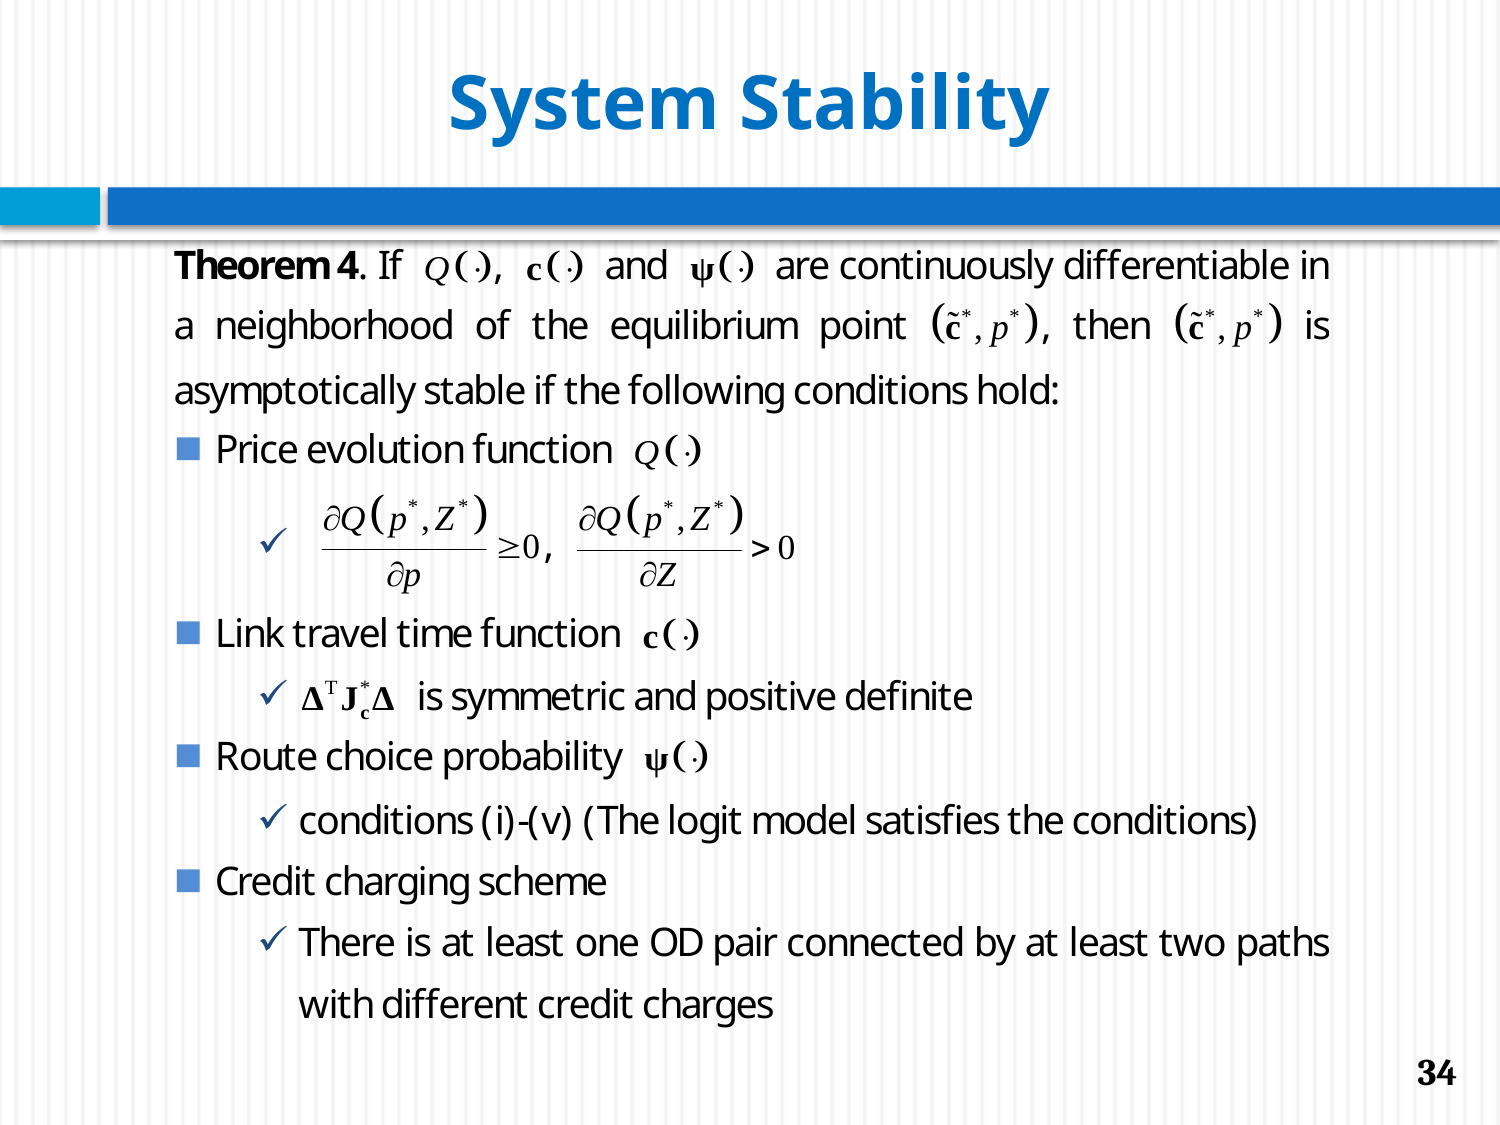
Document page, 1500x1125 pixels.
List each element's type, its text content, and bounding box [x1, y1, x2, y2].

title System Stability [0, 48, 1500, 152]
slide_number 34 [1387, 1050, 1488, 1091]
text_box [173, 237, 1329, 1125]
